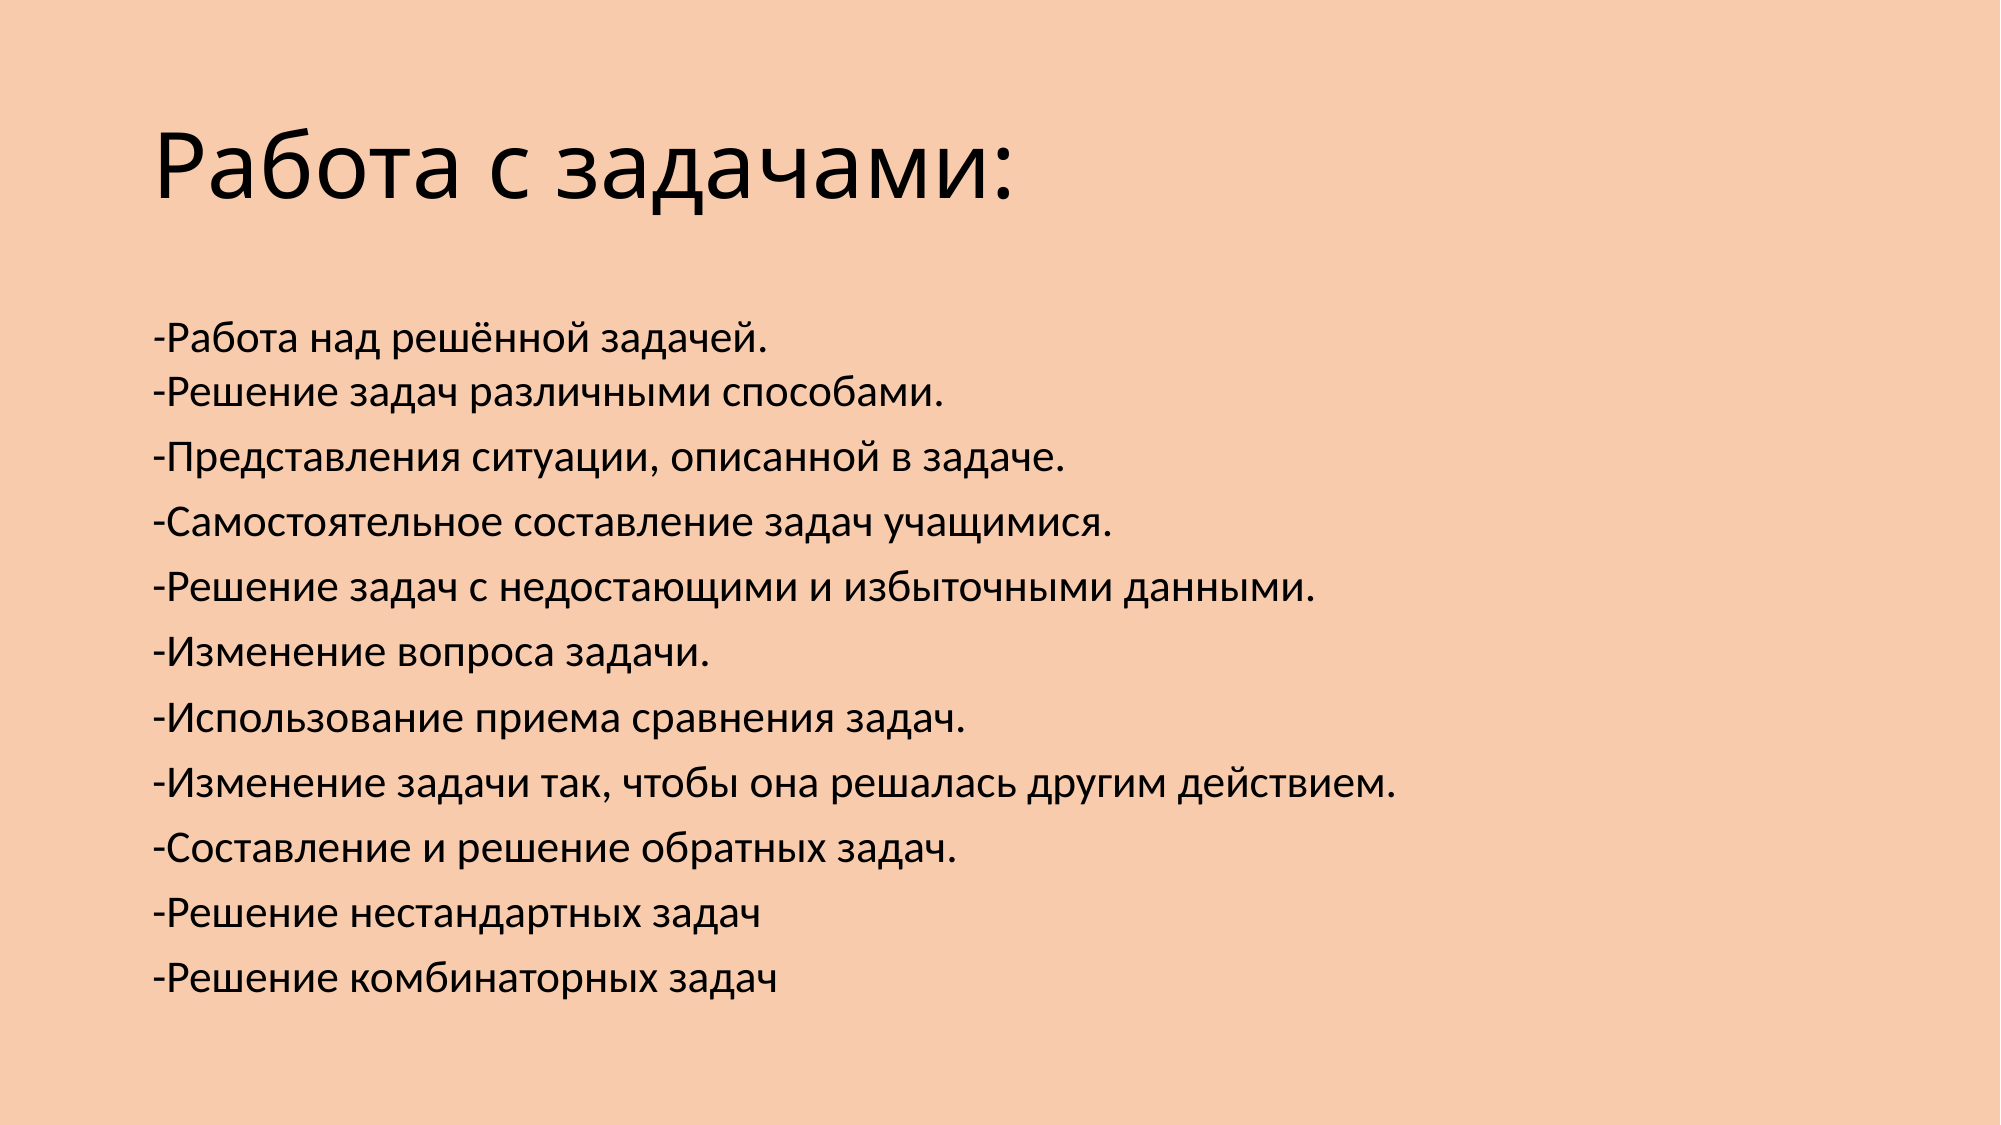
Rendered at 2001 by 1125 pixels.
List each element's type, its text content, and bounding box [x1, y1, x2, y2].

list -Работа над решённой задачей. -Решение задач различными способами. -Представления ситуации, описанной в задаче. -Самостоятельное составление задач учащимися. -Решение задач с недостающими и избыточными данными. -Изменение вопроса задачи. -Использование приема сравнения задач. -Изменение задачи так, чтобы она решалась другим действием. -Составление и решение обратных задач. -Решение нестандартных задач -Решение комбинаторных задач [137, 299, 1863, 1014]
title Работа с задачами: [137, 59, 1863, 278]
